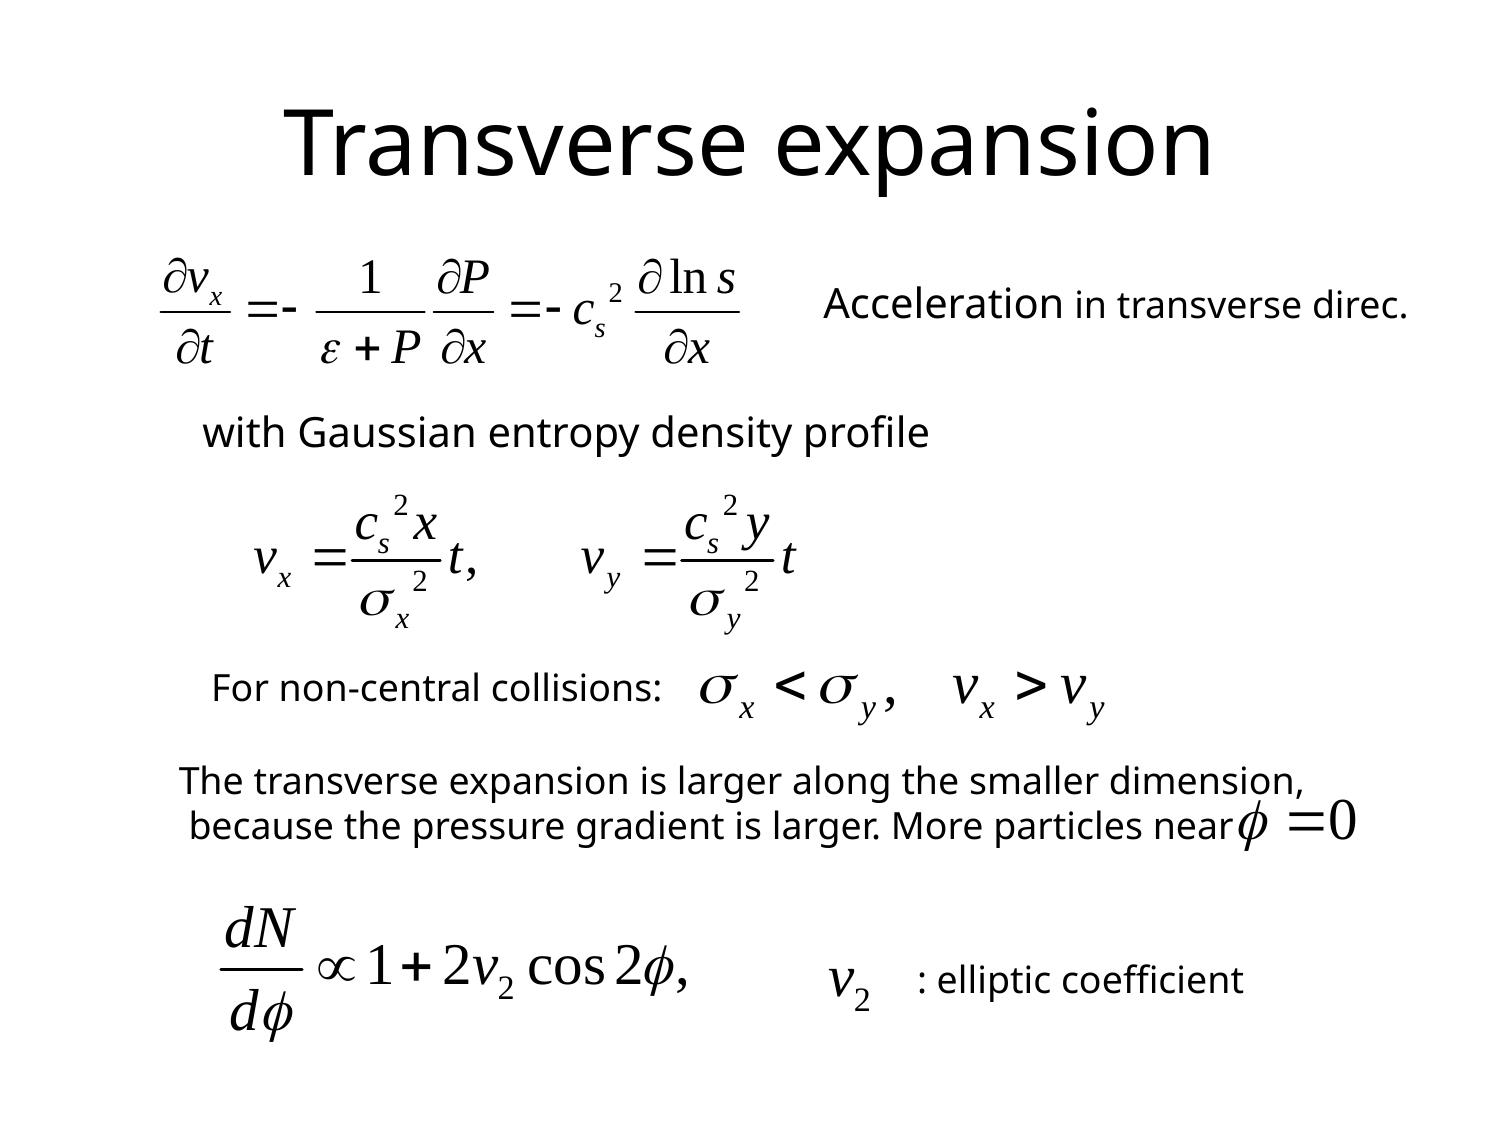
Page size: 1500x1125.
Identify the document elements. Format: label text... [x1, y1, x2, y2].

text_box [691, 644, 1116, 739]
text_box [820, 937, 880, 1027]
title Transverse expansion [75, 45, 1425, 233]
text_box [245, 480, 810, 645]
text_box with Gaussian entropy density profile [187, 398, 950, 464]
text_box : elliptic coefficient [902, 949, 1430, 1009]
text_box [210, 890, 699, 1054]
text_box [1230, 784, 1369, 865]
text_box The transverse expansion is larger along the smaller dimension, because the pressure gradient is larger. More particles near [163, 749, 1442, 855]
text_box For non-central collisions: [196, 656, 686, 716]
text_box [152, 245, 750, 375]
text_box Acceleration in transverse direc. [808, 269, 1430, 335]
